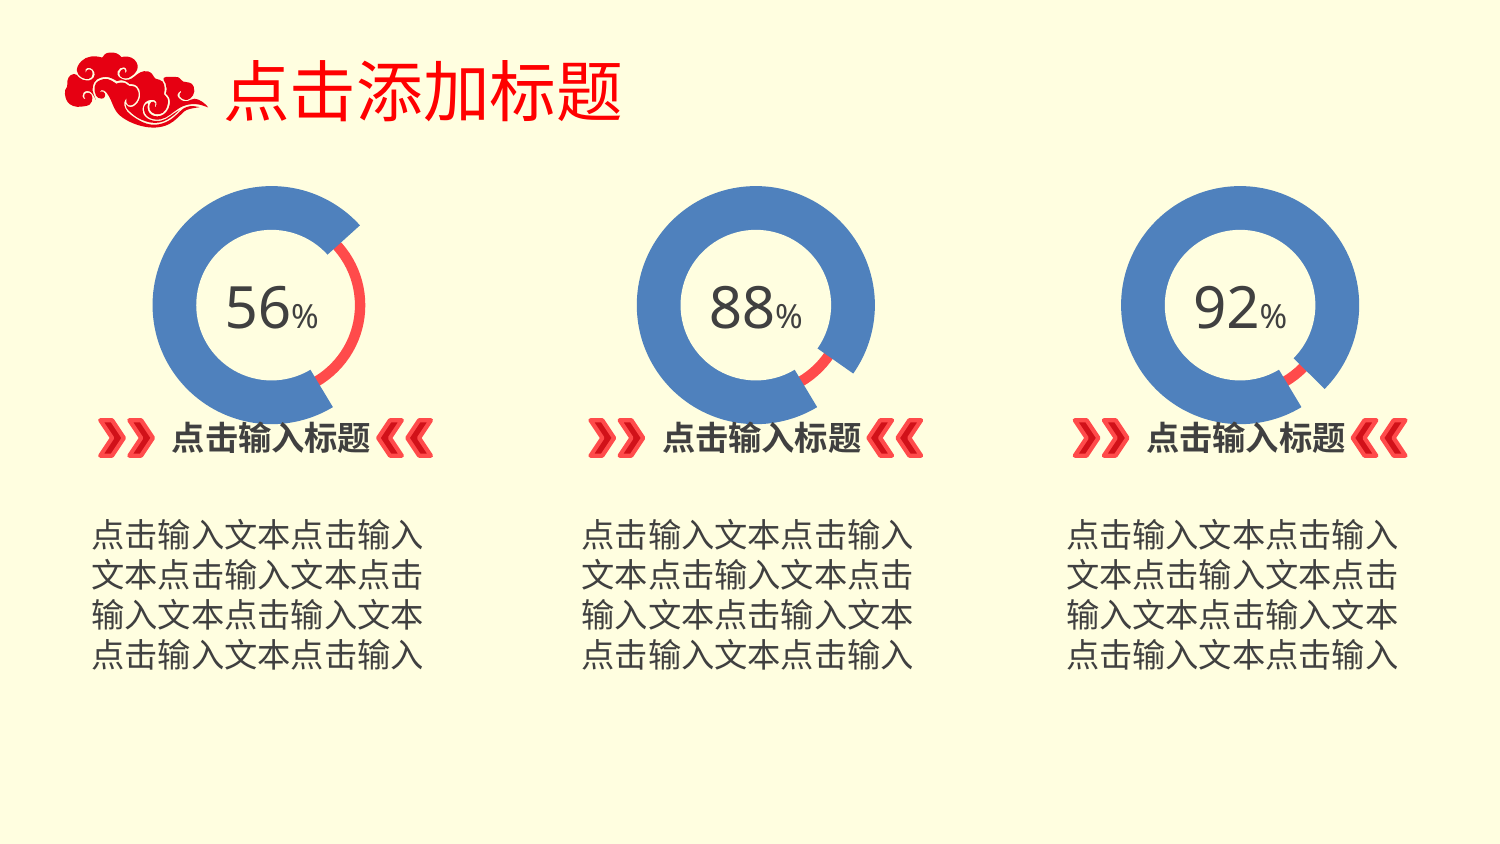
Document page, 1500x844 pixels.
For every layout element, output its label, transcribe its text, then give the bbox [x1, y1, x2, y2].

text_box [147, 149, 396, 408]
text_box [100, 409, 432, 466]
text_box 点击添加标题 [208, 42, 658, 137]
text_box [1074, 409, 1406, 466]
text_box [1115, 149, 1365, 408]
text_box 点击输入文本点击输入文本点击输入文本点击输入文本点击输入文本点击输入文本点击输入 [566, 507, 957, 682]
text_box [631, 149, 881, 408]
text_box 点击输入文本点击输入文本点击输入文本点击输入文本点击输入文本点击输入文本点击输入 [1051, 507, 1441, 682]
text_box 点击输入文本点击输入文本点击输入文本点击输入文本点击输入文本点击输入文本点击输入 [76, 507, 467, 682]
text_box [590, 409, 922, 466]
picture [64, 52, 209, 128]
